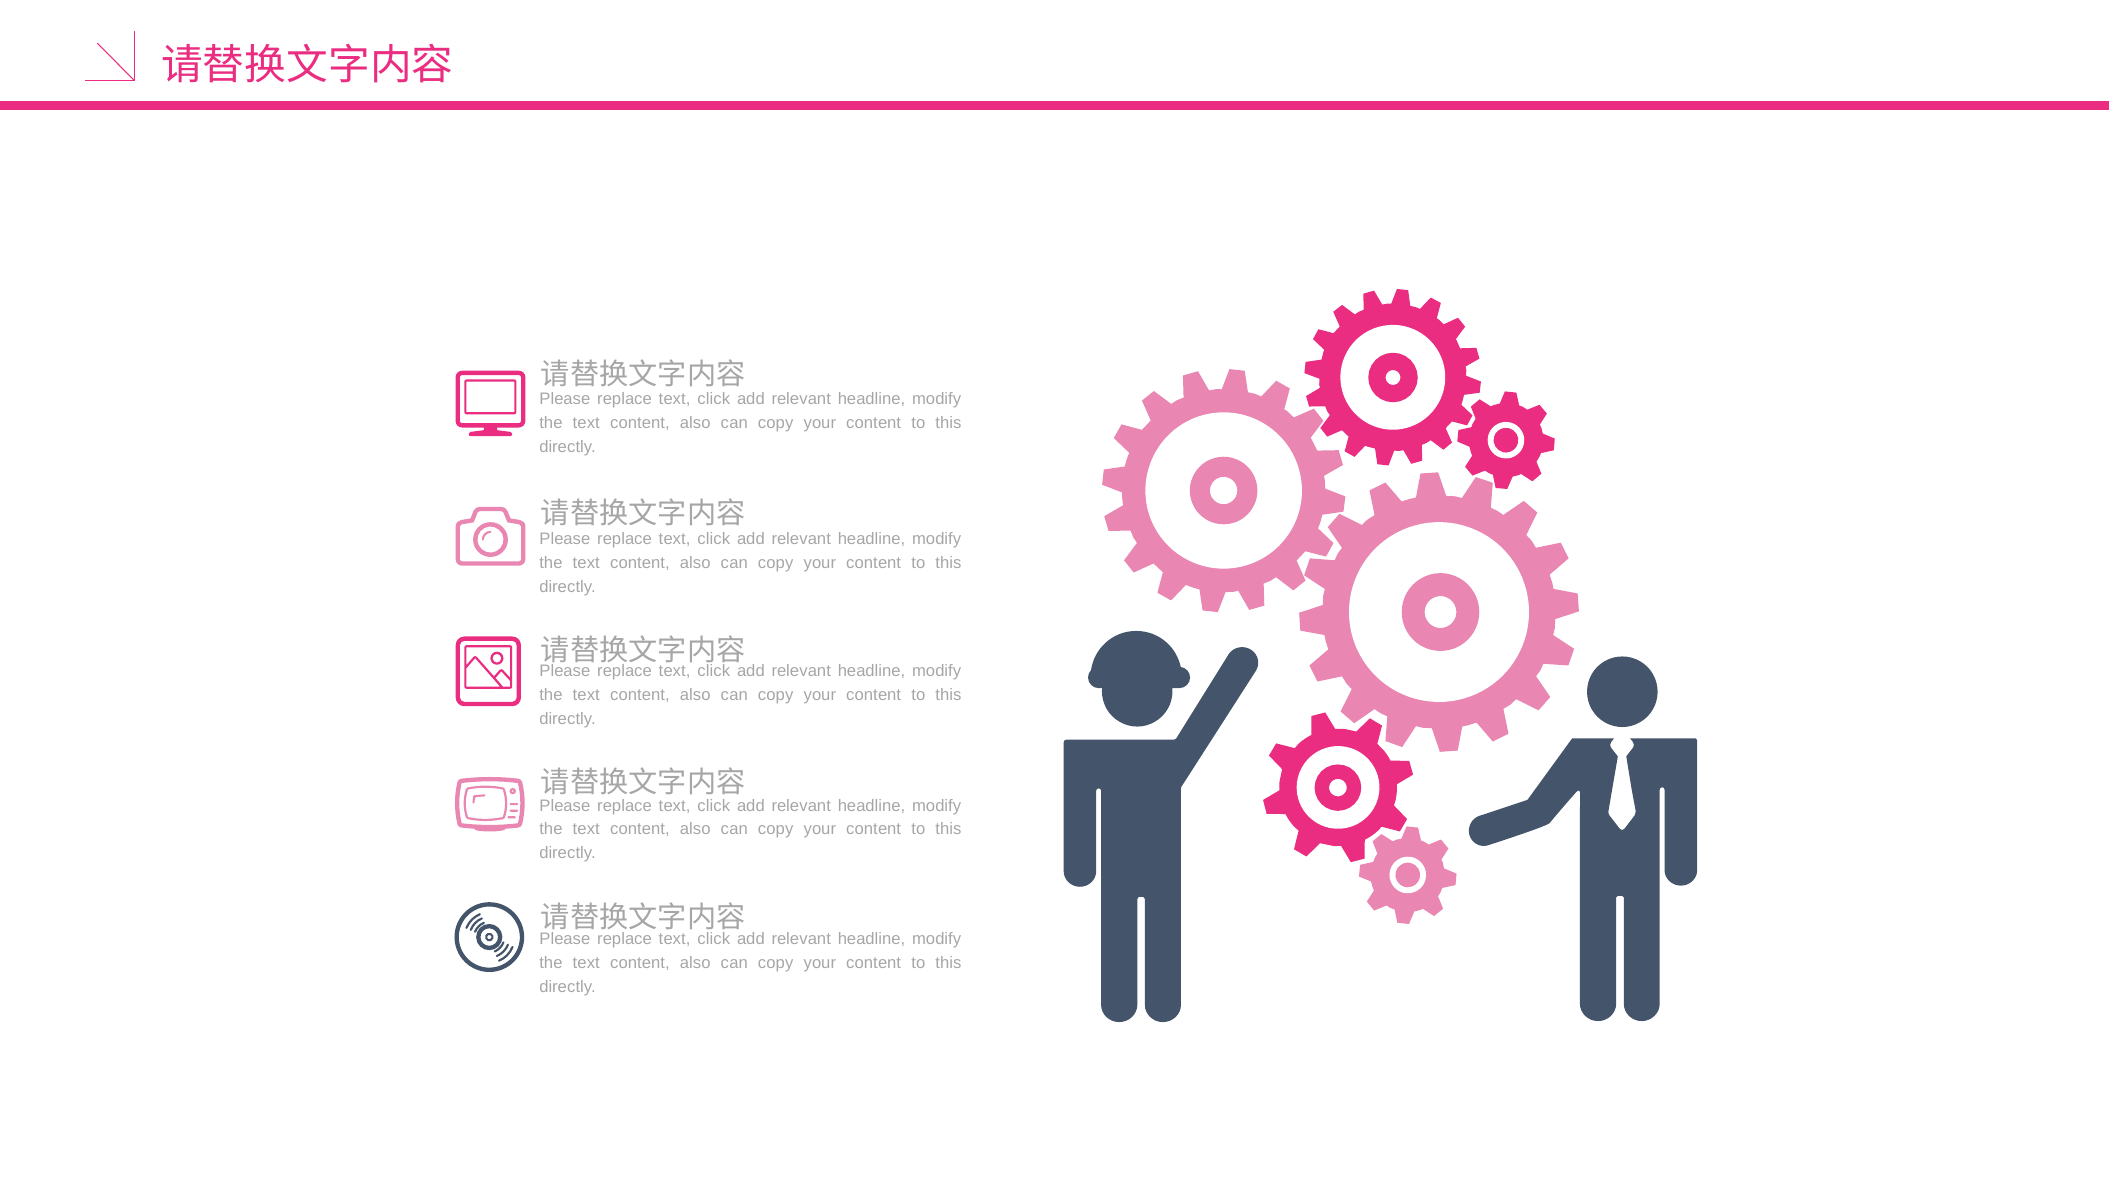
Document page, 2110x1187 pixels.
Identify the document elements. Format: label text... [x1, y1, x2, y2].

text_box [1063, 630, 1261, 1023]
text_box [1340, 324, 1446, 430]
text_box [1468, 656, 1698, 1022]
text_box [455, 636, 522, 707]
text_box [1348, 522, 1530, 702]
text_box [1321, 771, 1355, 804]
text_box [455, 370, 526, 437]
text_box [455, 506, 526, 566]
text_box [1199, 466, 1248, 515]
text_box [539, 624, 963, 729]
text_box [1358, 826, 1457, 924]
text_box [1263, 712, 1414, 863]
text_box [539, 487, 963, 597]
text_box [539, 756, 963, 864]
text_box [1457, 391, 1555, 489]
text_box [539, 891, 963, 997]
text_box [1299, 472, 1579, 752]
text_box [539, 348, 963, 457]
text_box [1389, 856, 1427, 894]
text_box [1296, 746, 1380, 829]
text_box [1376, 361, 1410, 394]
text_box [454, 776, 525, 832]
text_box [1145, 412, 1302, 569]
text_box 请替换文字内容 [145, 22, 500, 94]
text_box [1304, 288, 1481, 466]
text_box [1102, 369, 1346, 613]
text_box [1487, 421, 1525, 459]
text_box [454, 902, 525, 973]
text_box [1413, 584, 1468, 640]
